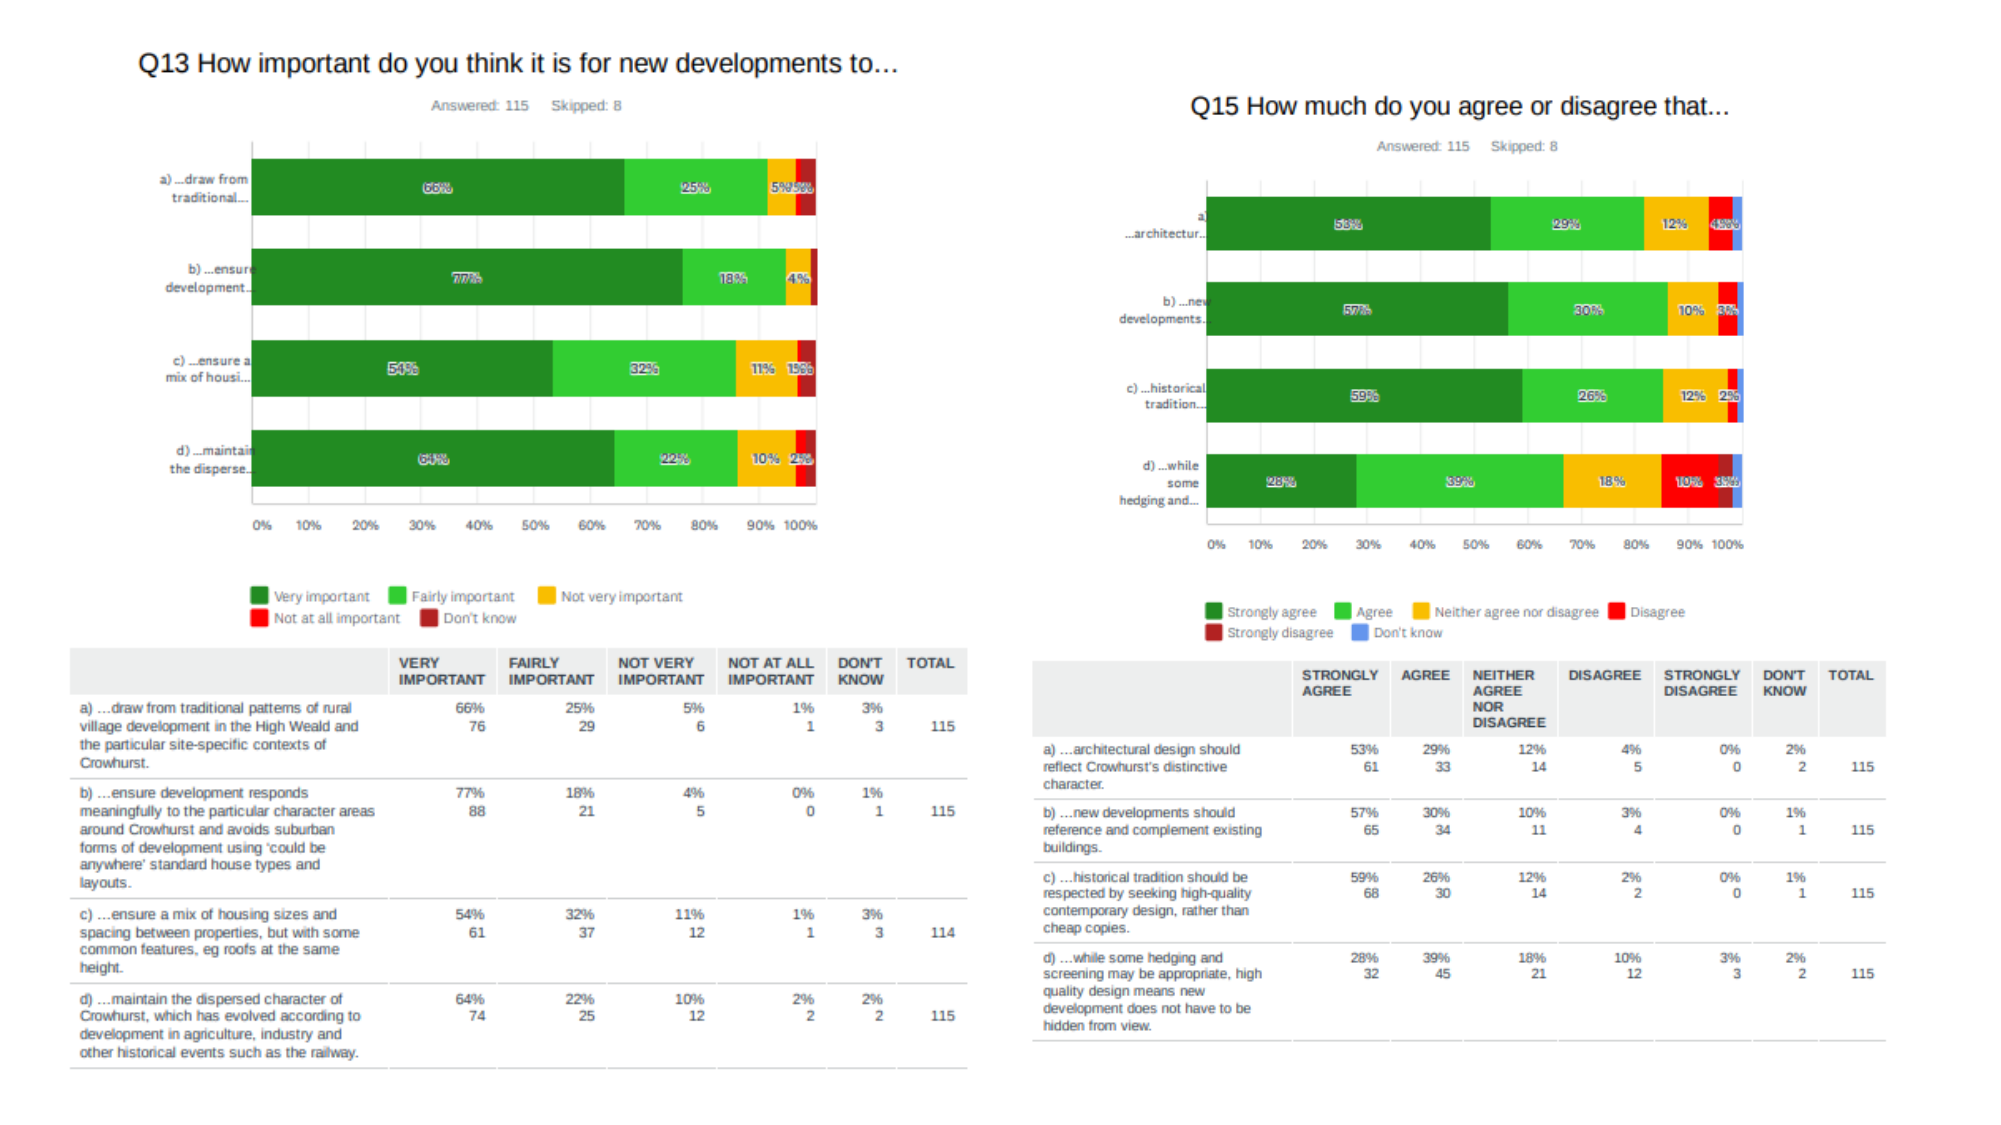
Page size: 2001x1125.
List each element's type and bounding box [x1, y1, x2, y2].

picture [47, 41, 991, 1086]
picture [1009, 66, 1921, 1086]
